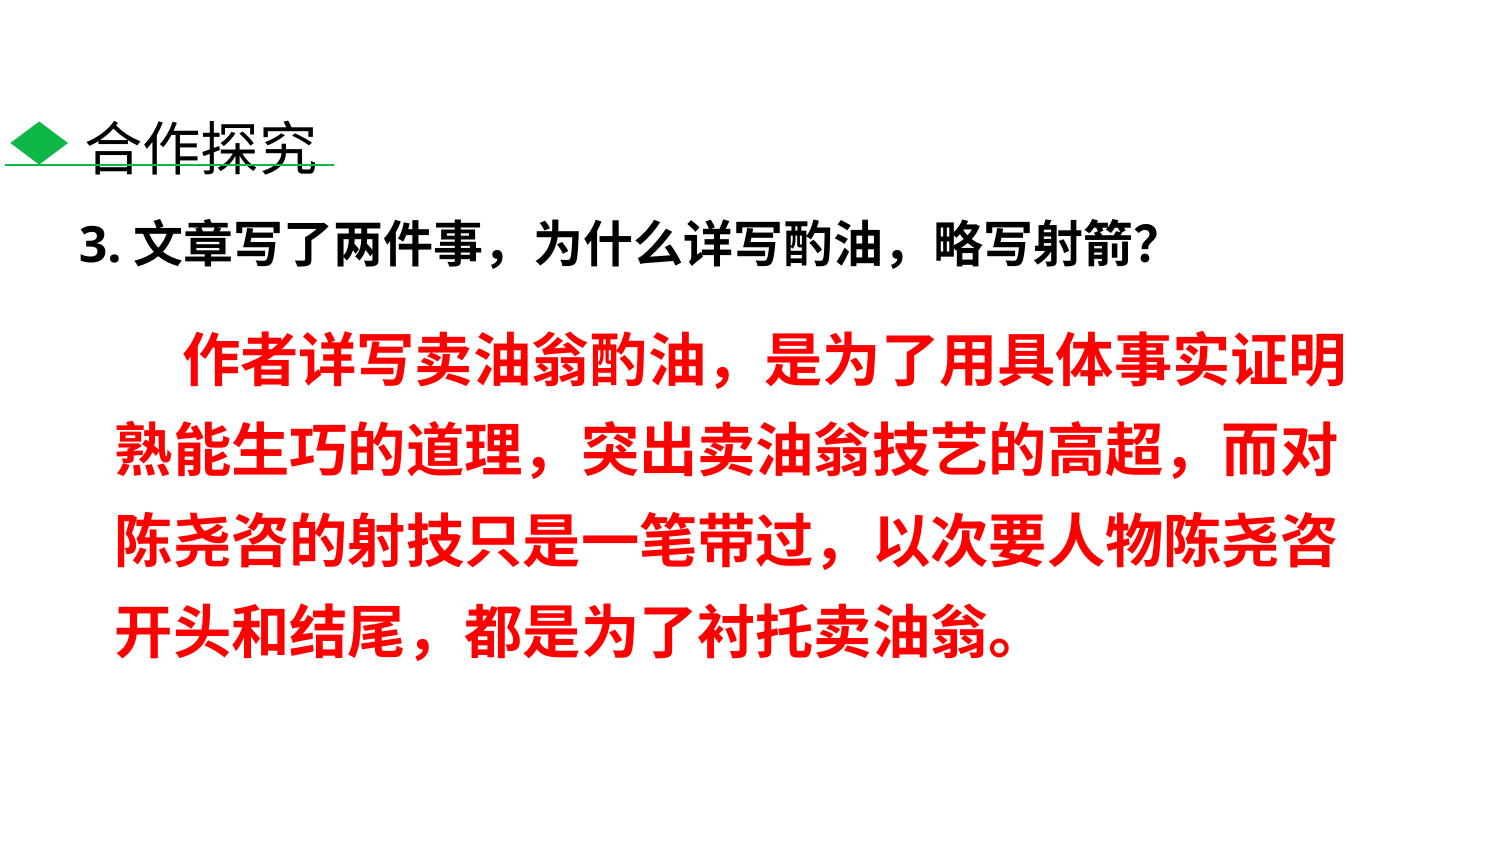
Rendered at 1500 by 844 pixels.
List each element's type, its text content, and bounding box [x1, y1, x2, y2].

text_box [4, 104, 334, 191]
text_box 3.文章写了两件事，为什么详写酌油，略写射箭？ [64, 205, 1447, 281]
text_box 作者详写卖油翁酌油，是为了用具体事实证明熟能生巧的道理，突出卖油翁技艺的高超，而对陈尧咨的射技只是一笔带过，以次要人物陈尧咨开头和结尾，都是为了衬托卖油翁。 [100, 294, 1390, 673]
